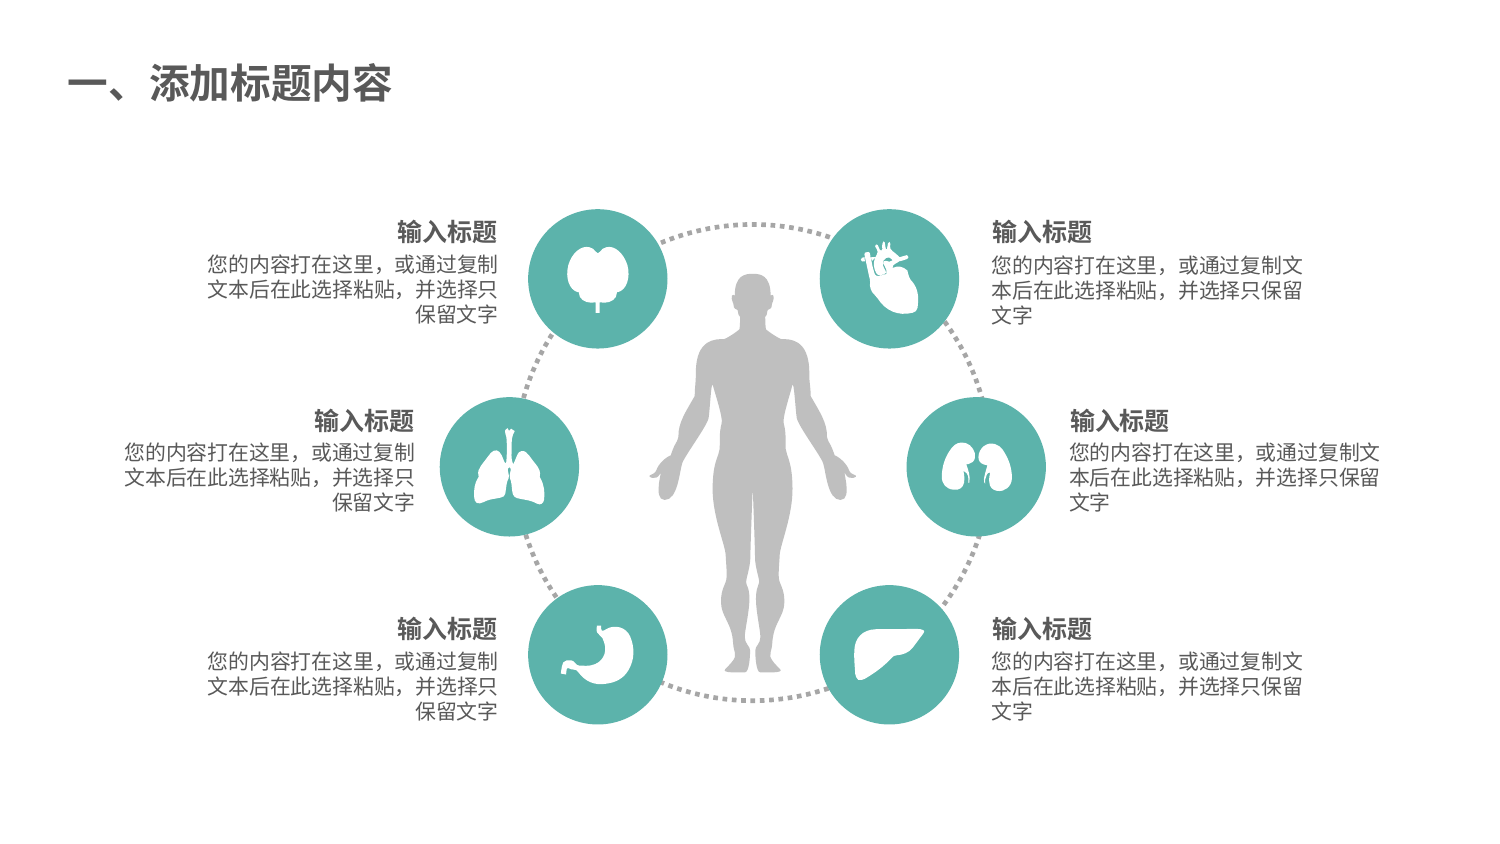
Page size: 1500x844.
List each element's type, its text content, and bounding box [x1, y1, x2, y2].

text_box [437, 395, 582, 539]
text_box 您的内容打在这里，或通过复制文本后在此选择粘贴，并选择只保留文字 [177, 641, 514, 731]
text_box [649, 273, 856, 673]
text_box [526, 583, 670, 727]
text_box 输入标题 [382, 209, 513, 254]
text_box [474, 428, 545, 505]
text_box [854, 628, 925, 680]
text_box [521, 222, 984, 703]
text_box [941, 442, 975, 490]
text_box 一、添加标题内容 [53, 50, 481, 114]
text_box 您的内容打在这里，或通过复制文本后在此选择粘贴，并选择只保留文字 [177, 244, 514, 334]
text_box [978, 443, 1012, 492]
text_box 您的内容打在这里，或通过复制文本后在此选择粘贴，并选择只保留文字 [976, 244, 1337, 335]
text_box 您的内容打在这里，或通过复制文本后在此选择粘贴，并选择只保留文字 [94, 432, 430, 523]
text_box 输入标题 [382, 606, 513, 652]
text_box [567, 246, 629, 313]
text_box 输入标题 [977, 606, 1108, 652]
text_box [526, 207, 670, 351]
text_box 您的内容打在这里，或通过复制文本后在此选择粘贴，并选择只保留文字 [976, 641, 1337, 731]
text_box 输入标题 [299, 397, 430, 443]
text_box [904, 395, 1049, 539]
text_box 输入标题 [1055, 397, 1185, 443]
text_box 您的内容打在这里，或通过复制文本后在此选择粘贴，并选择只保留文字 [1054, 432, 1412, 523]
text_box [560, 625, 634, 685]
text_box [860, 241, 919, 314]
text_box 输入标题 [977, 209, 1108, 254]
text_box [817, 583, 962, 727]
text_box [817, 207, 962, 351]
